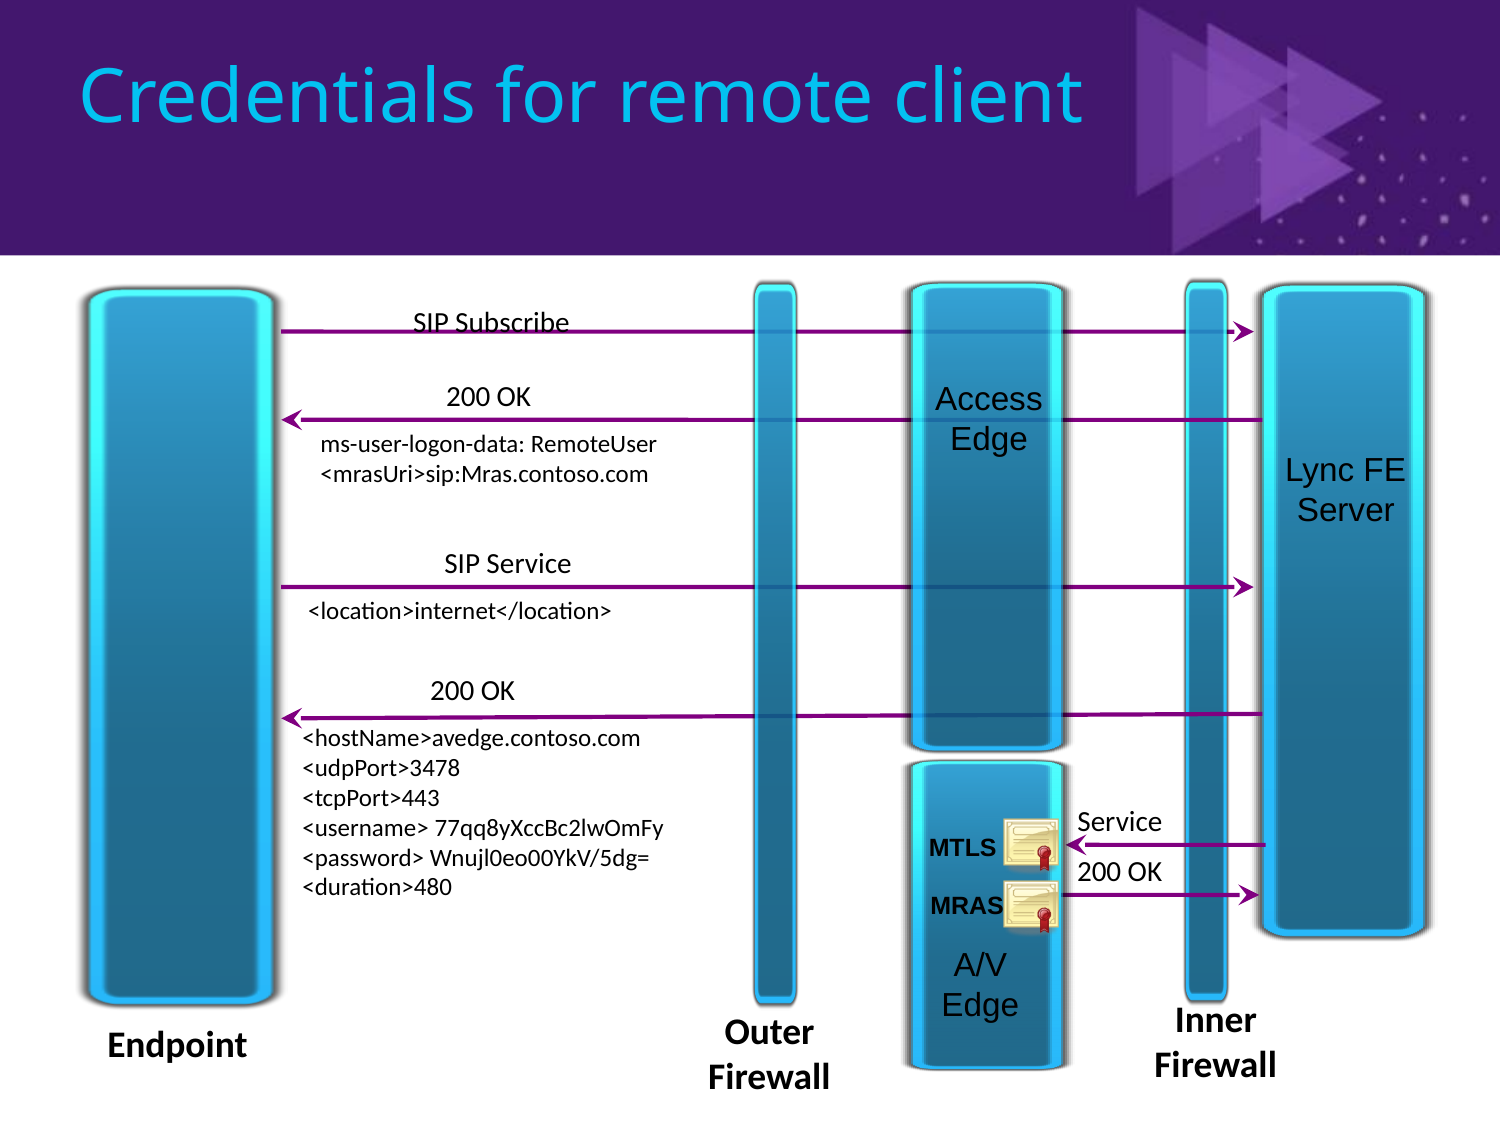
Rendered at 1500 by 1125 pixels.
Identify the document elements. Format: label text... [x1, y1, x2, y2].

picture [0, 0, 1500, 255]
picture [751, 278, 799, 369]
picture [74, 283, 288, 1011]
text_box Service [1079, 794, 1177, 844]
text_box [1238, 898, 1244, 906]
text_box [1233, 576, 1244, 598]
text_box Service [1233, 794, 1244, 845]
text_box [305, 369, 802, 527]
text_box Endpoint [92, 1018, 263, 1073]
picture [899, 279, 1076, 755]
title Credentials for remote client [63, 37, 1436, 238]
picture [751, 527, 799, 1011]
text_box Outer Firewall [693, 999, 846, 1105]
text_box [1233, 321, 1244, 342]
text_box SIP Subscribe [398, 296, 712, 347]
text_box 200 OK [1079, 844, 1177, 895]
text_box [293, 536, 744, 633]
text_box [913, 811, 1063, 1032]
text_box Inner Firewall [1139, 988, 1293, 1093]
picture [1182, 275, 1230, 1009]
picture [1249, 278, 1438, 942]
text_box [287, 663, 746, 912]
text_box [1238, 884, 1244, 892]
picture [899, 758, 1076, 1072]
text_box [291, 410, 300, 430]
